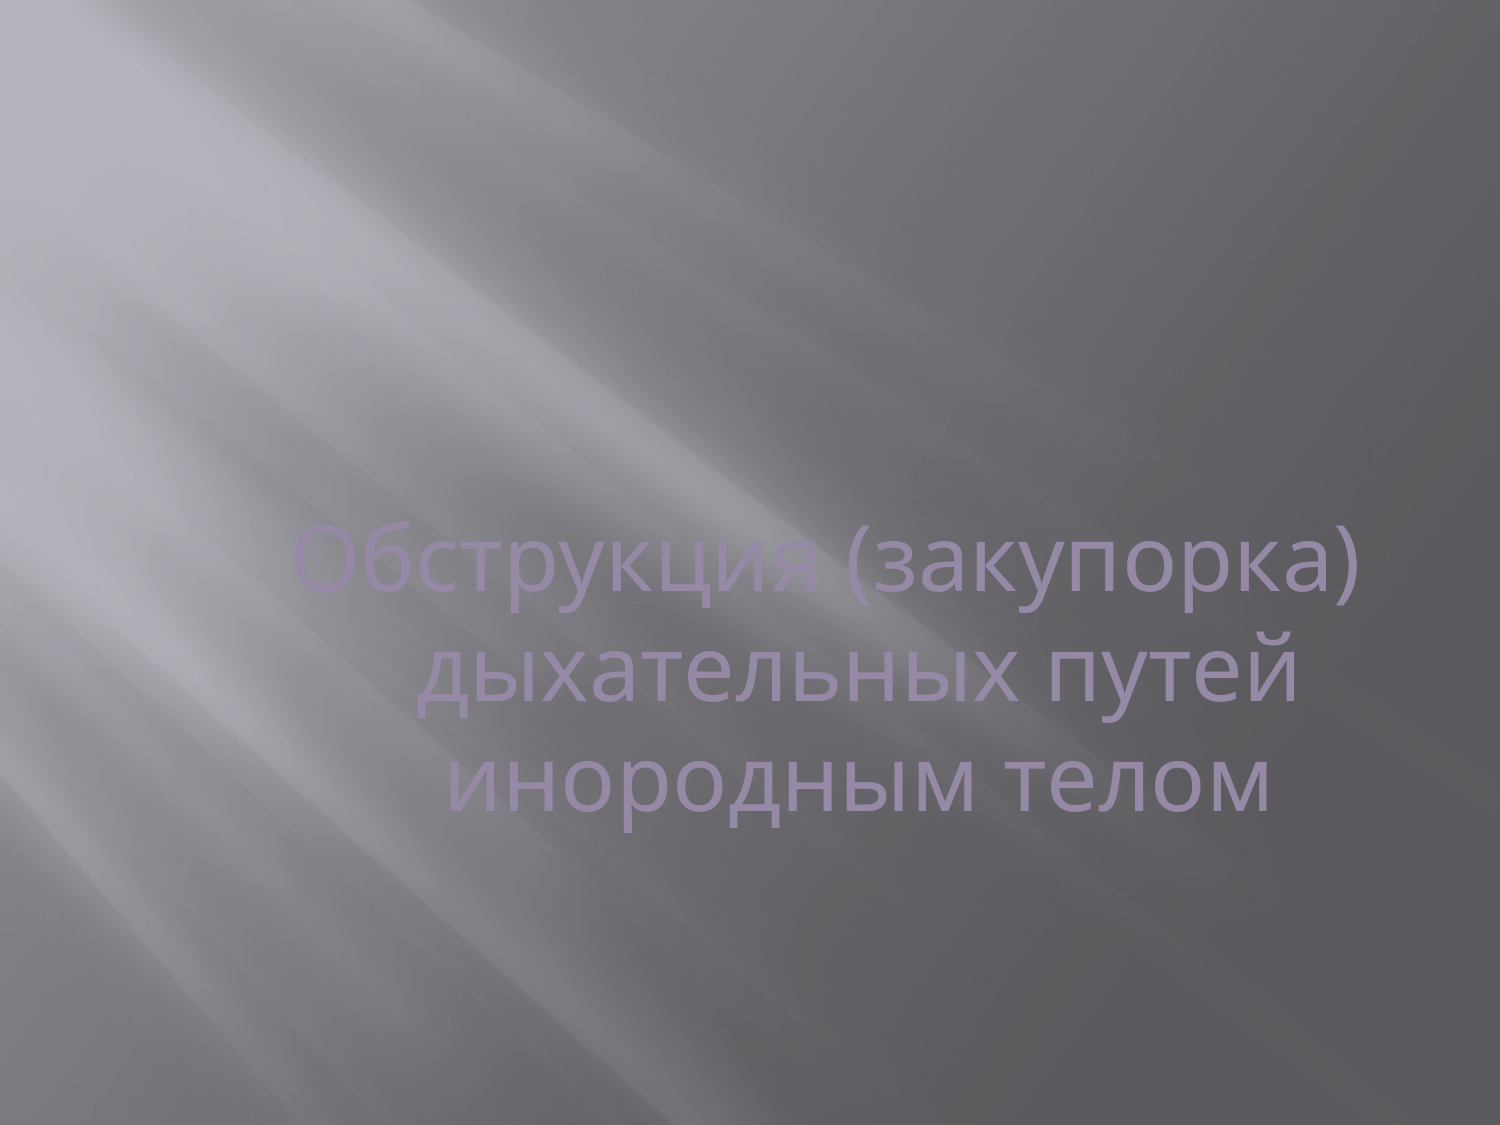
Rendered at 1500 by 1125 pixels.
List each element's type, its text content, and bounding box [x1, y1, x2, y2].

list Обструкция (закупорка) дыхательных путей инородным телом [175, 492, 1454, 1125]
